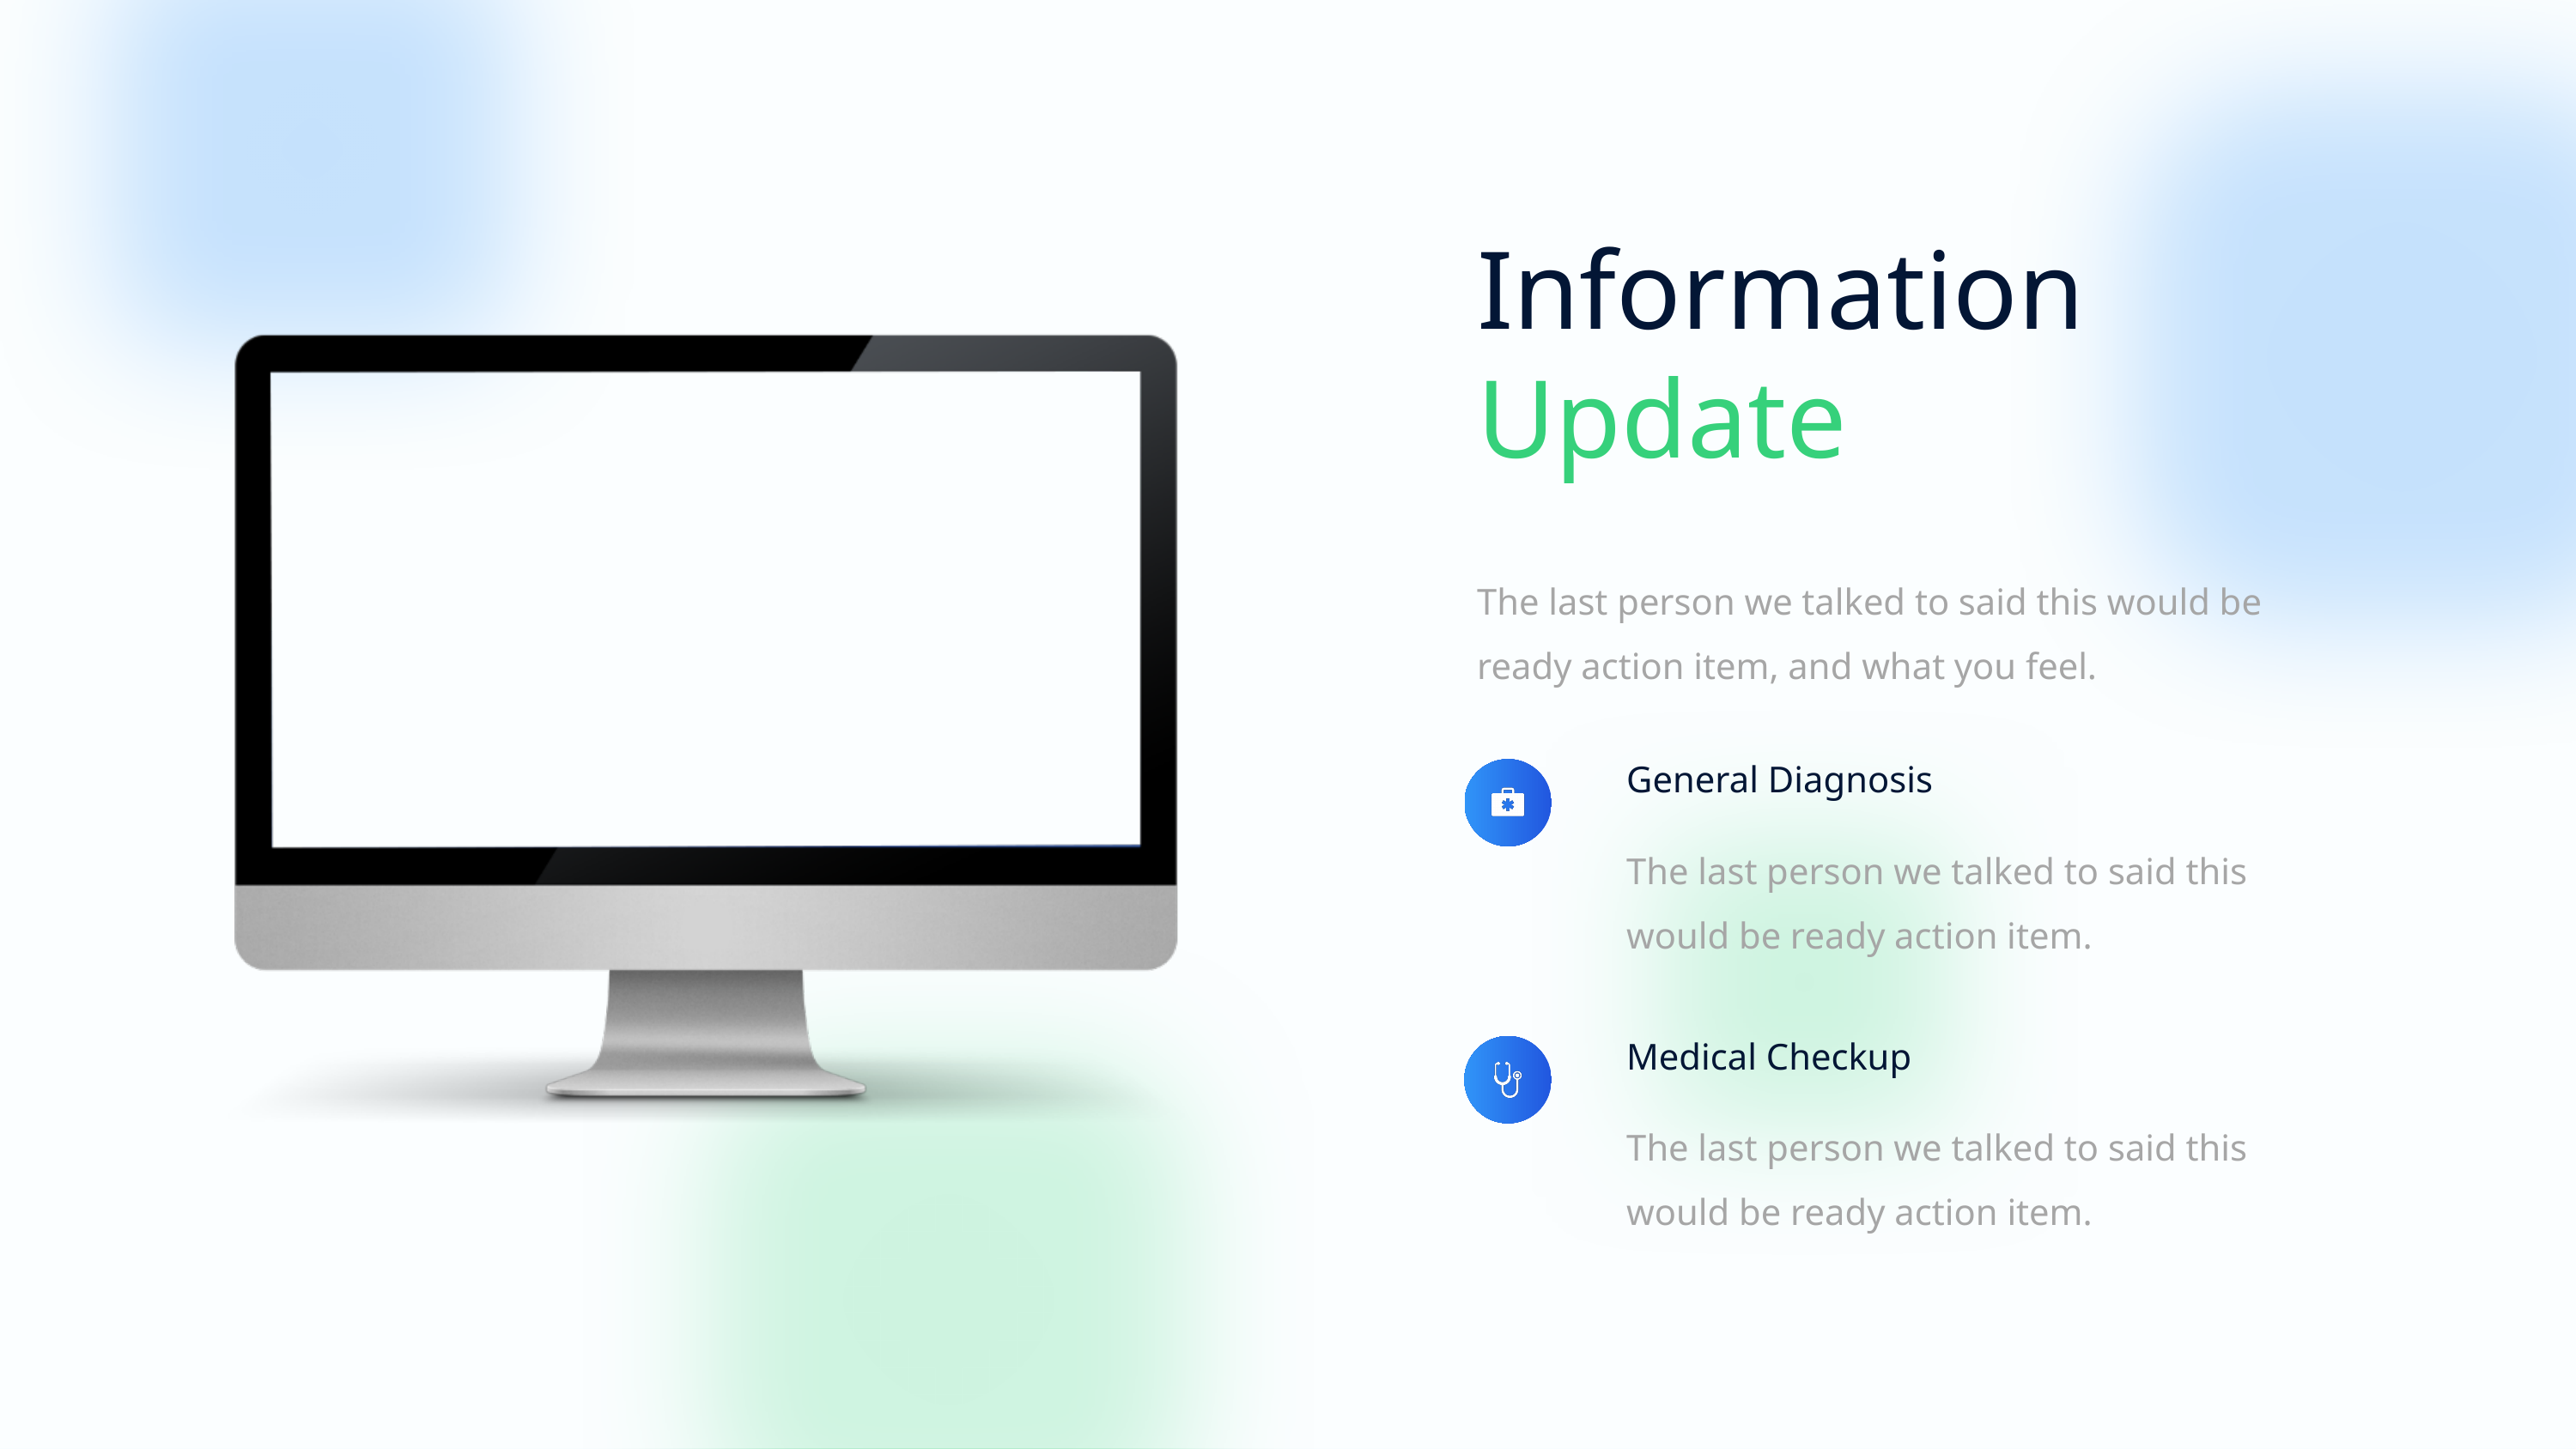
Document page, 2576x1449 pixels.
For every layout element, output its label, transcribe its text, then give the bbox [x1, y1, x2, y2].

text_box The last person we talked to said this would be ready action item, and what you feel. [1464, 551, 2337, 694]
text_box The last person we talked to said this would be ready action item. [1613, 1097, 2292, 1240]
text_box [1463, 1034, 1553, 1125]
text_box The last person we talked to said this would be ready action item. [1613, 821, 2292, 962]
picture [1488, 1060, 1528, 1100]
picture [1488, 783, 1528, 822]
picture [217, 318, 1195, 1131]
text_box Information Update [1464, 215, 2337, 486]
text_box [1463, 758, 1553, 847]
text_box General Diagnosis [1613, 750, 2109, 807]
text_box Medical Checkup [1613, 1028, 2109, 1083]
